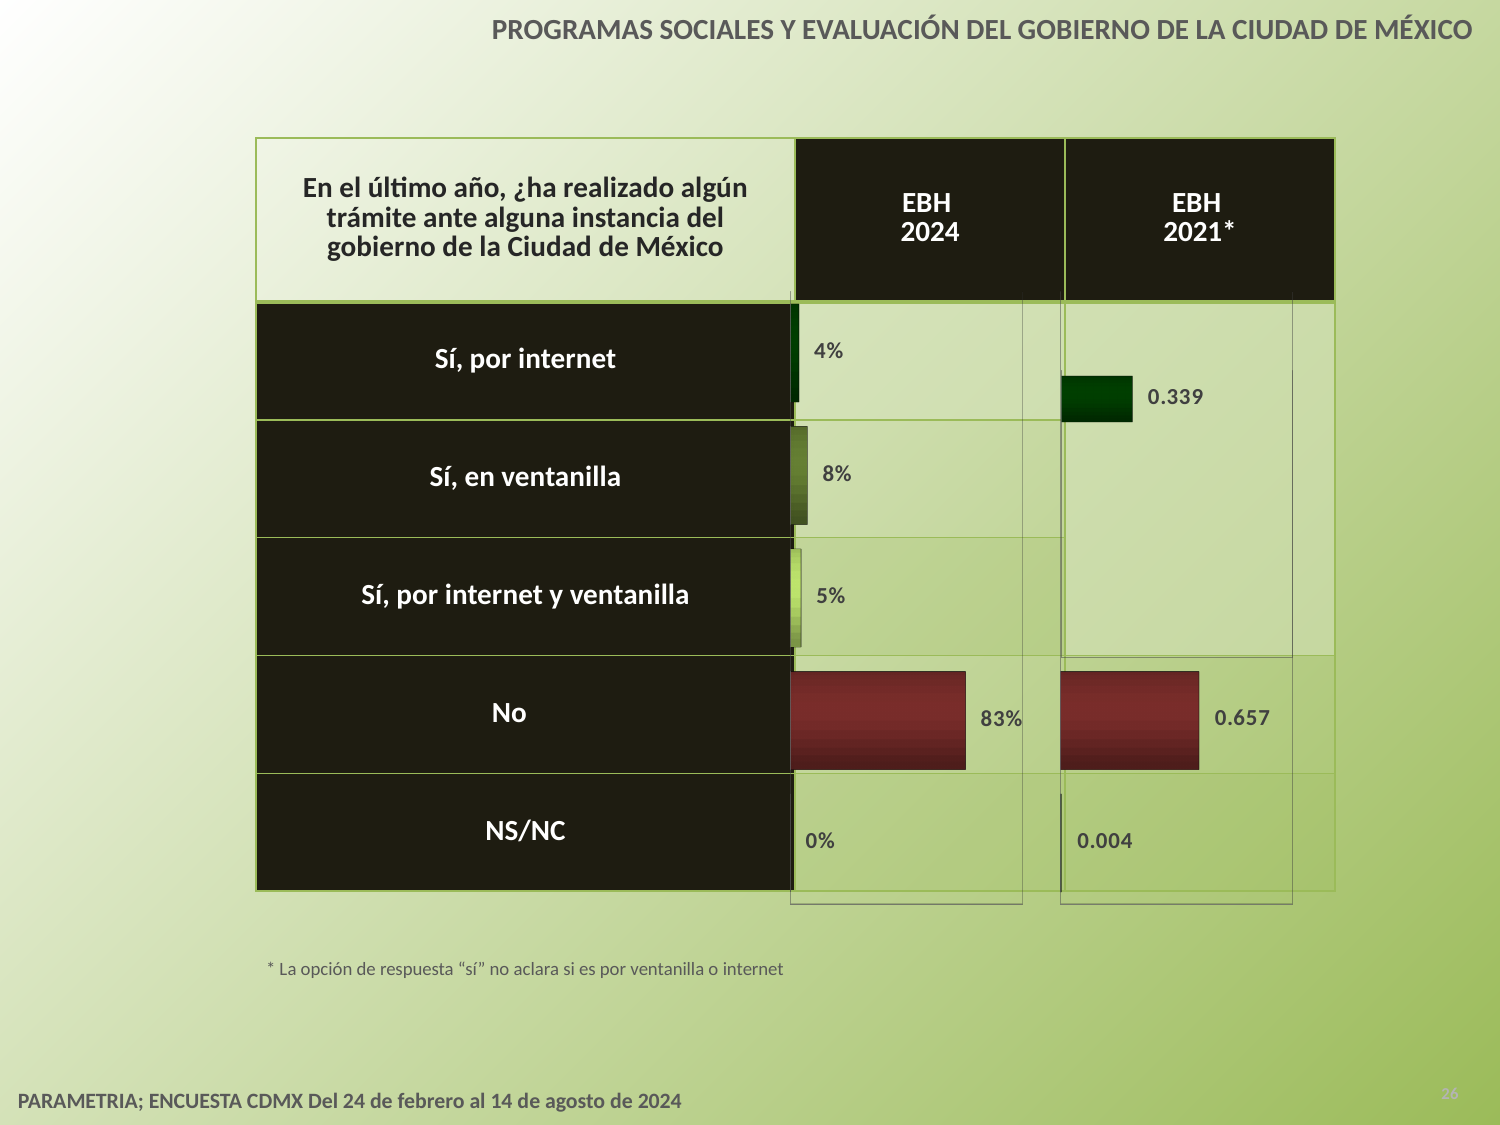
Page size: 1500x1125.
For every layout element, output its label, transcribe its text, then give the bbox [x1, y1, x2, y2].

slide_number 26 [1413, 1072, 1487, 1114]
table_cell Sí, por internet [257, 304, 779, 419]
chart [779, 289, 1371, 909]
table_cell No [257, 656, 779, 773]
text_box * La opción de respuesta “sí” no aclara si es por ventanilla o internet [251, 949, 1487, 987]
list PROGRAMAS SOCIALES Y EVALUACIÓN DEL GOBIERNO DE LA CIUDAD DE MÉXICO [472, 0, 1495, 60]
table_header En el último año, ¿ha realizado algún trámite ante alguna instancia del gobierno de la Ciudad de México [257, 139, 794, 300]
table_header EBH 2021* [1066, 139, 1334, 289]
table_cell NS/NC [257, 774, 779, 890]
table_cell Sí, por internet y ventanilla [257, 538, 779, 655]
table_header EBH 2024 [796, 139, 1064, 289]
table_cell Sí, en ventanilla [257, 421, 779, 537]
text_box PARAMETRIA; ENCUESTA CDMX Del 24 de febrero al 14 de agosto de 2024 [3, 1079, 1415, 1121]
